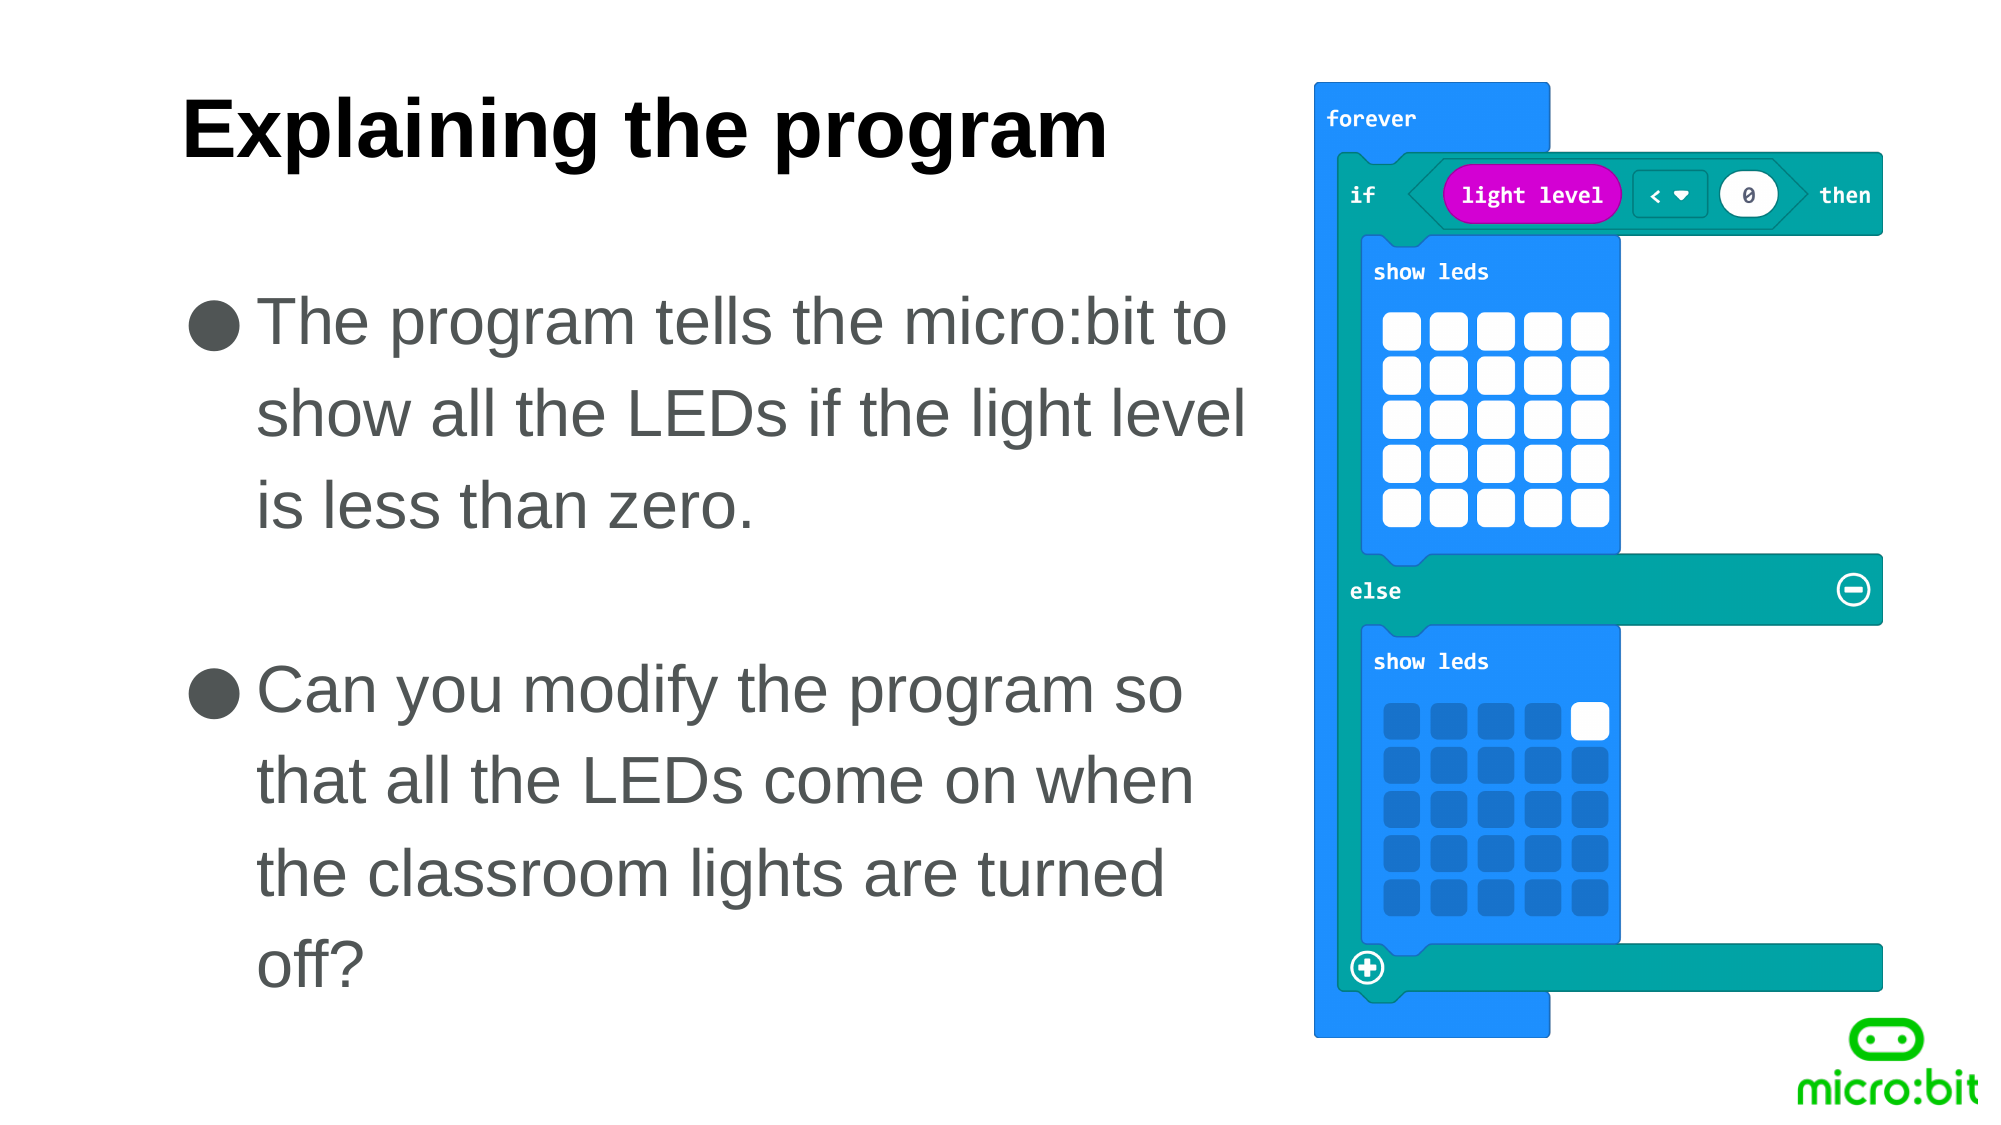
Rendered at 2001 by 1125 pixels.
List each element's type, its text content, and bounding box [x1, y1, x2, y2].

text_box Explaining the program The program tells the micro:bit to show all the LEDs if the light level is less than zero. Can you modify the program so that all the LEDs come on when the classroom lights are turned off? [166, 60, 1272, 884]
picture [1314, 81, 1978, 1106]
